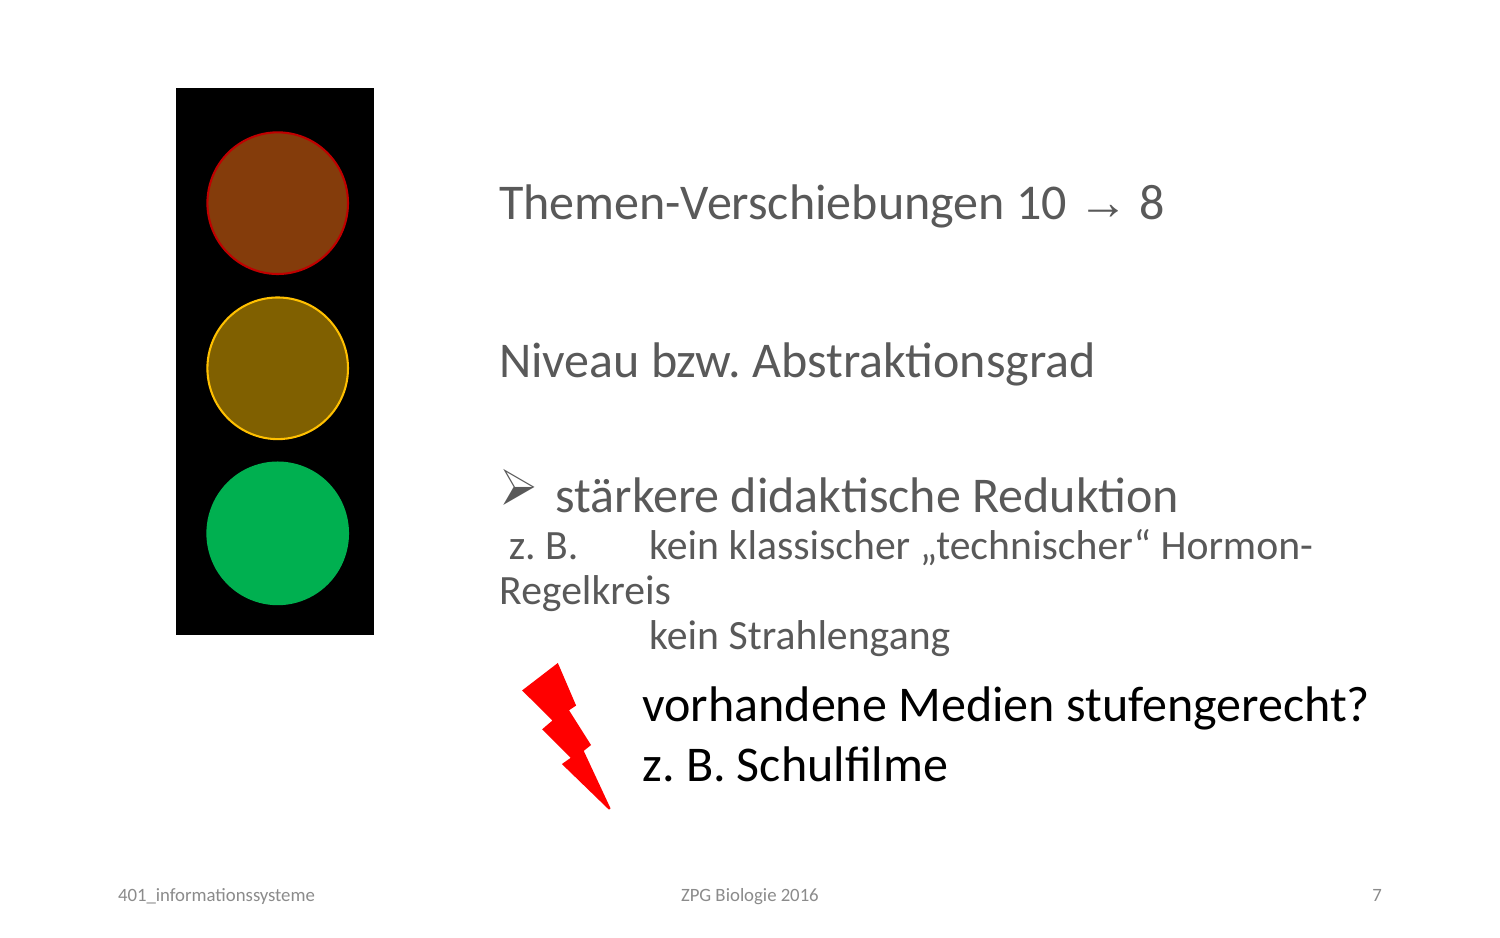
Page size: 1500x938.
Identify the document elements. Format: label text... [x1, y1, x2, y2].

text_box vorhandene Medien stufengerecht? z. B. Schulfilme [627, 664, 1416, 800]
text_box Niveau bzw. Abstraktionsgrad [484, 270, 1430, 452]
text_box [522, 662, 611, 810]
title Themen-Verschiebungen 10 → 8 [484, 112, 1430, 270]
slide_number 401_informationssysteme [103, 868, 441, 919]
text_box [177, 88, 373, 635]
text_box stärkere didaktische Reduktion z. B. kein klassischer „technischer“ Hormon-Regelkreis kein Strahlengang [484, 464, 1500, 665]
footer ZPG Biologie 2016 [496, 868, 1004, 919]
slide_number 7 [1059, 868, 1397, 919]
